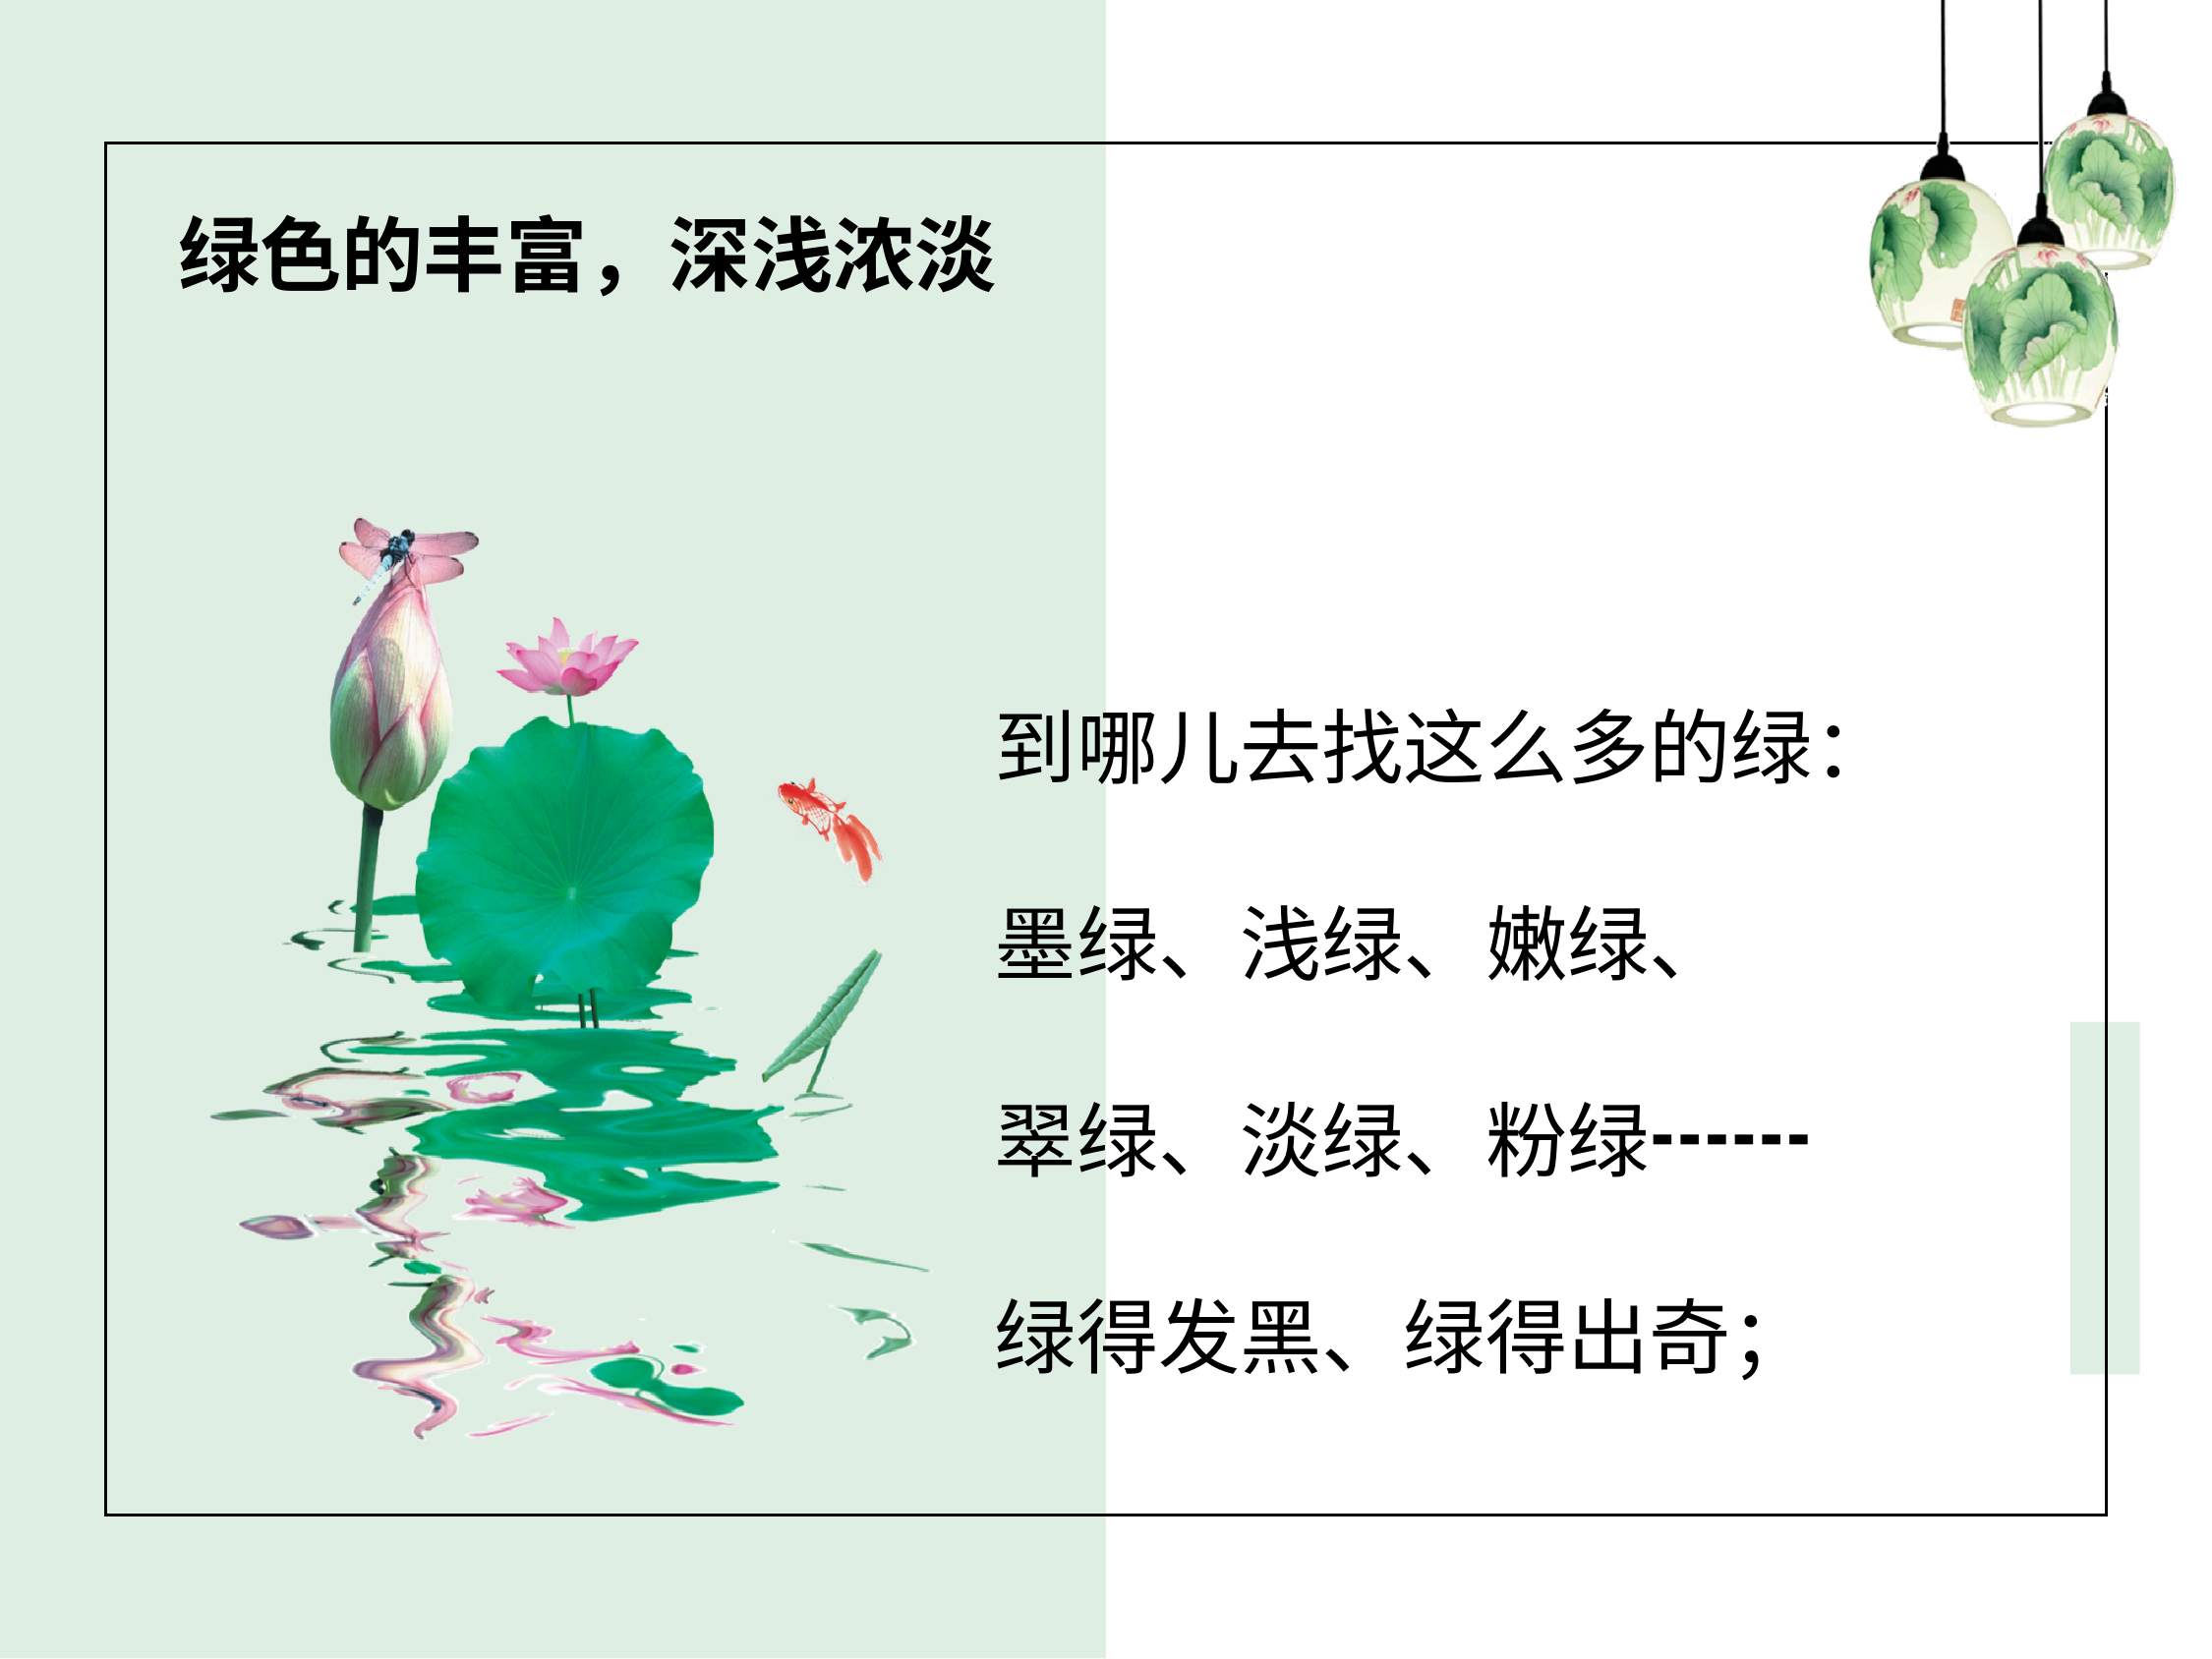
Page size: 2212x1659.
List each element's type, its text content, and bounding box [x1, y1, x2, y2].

text_box 绿色的丰富，深浅浓淡 [163, 196, 1143, 310]
picture [1866, 0, 2179, 434]
text_box 到哪儿去找这么多的绿： 墨绿、浅绿、嫩绿、 翠绿、淡绿、粉绿┅┅ 绿得发黑、绿得出奇； [980, 688, 1969, 1659]
picture [105, 456, 987, 1587]
